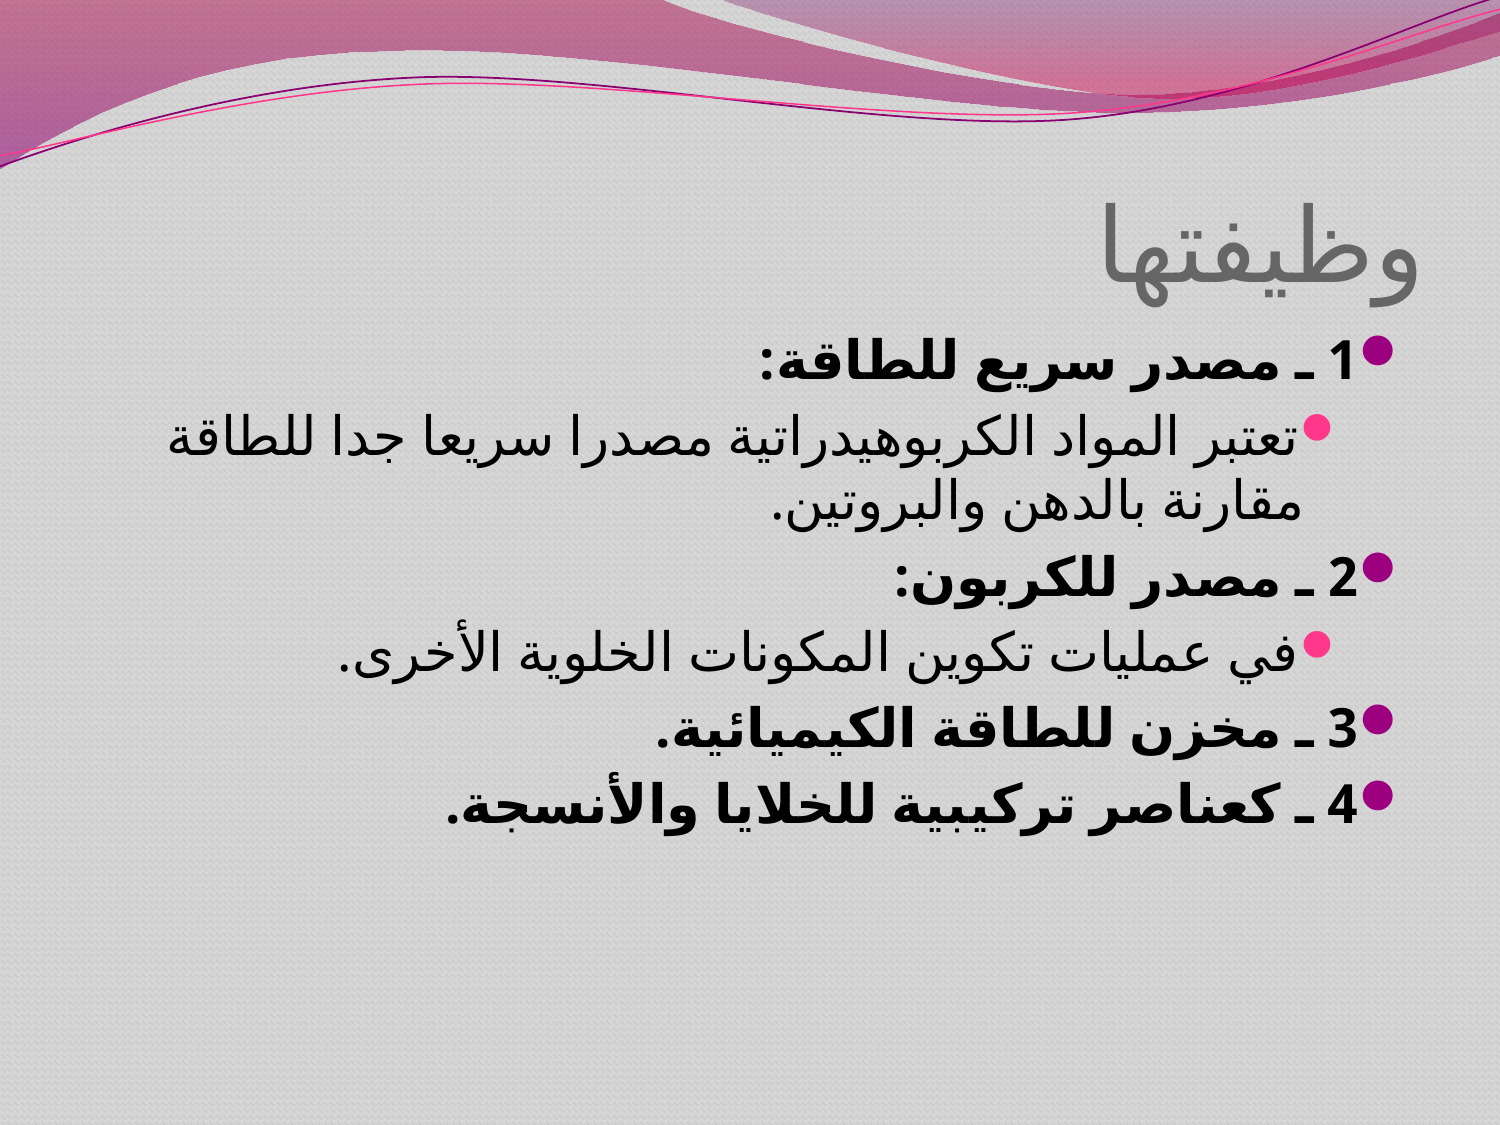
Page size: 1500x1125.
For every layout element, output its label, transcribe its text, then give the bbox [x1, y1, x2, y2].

title وظيفتها [75, 115, 1425, 303]
list 1 ـ مصدر سريع للطاقة: تعتبر المواد الكربوهيدراتية مصدرا سريعا جدا للطاقة مقارنة بالدهن والبروتين. 2 ـ مصدر للكربون: في عمليات تكوين المكونات الخلوية الأخرى. 3 ـ مخزن للطاقة الكيميائية. 4 ـ كعناصر تركيبية للخلايا والأنسجة. [75, 317, 1425, 1038]
